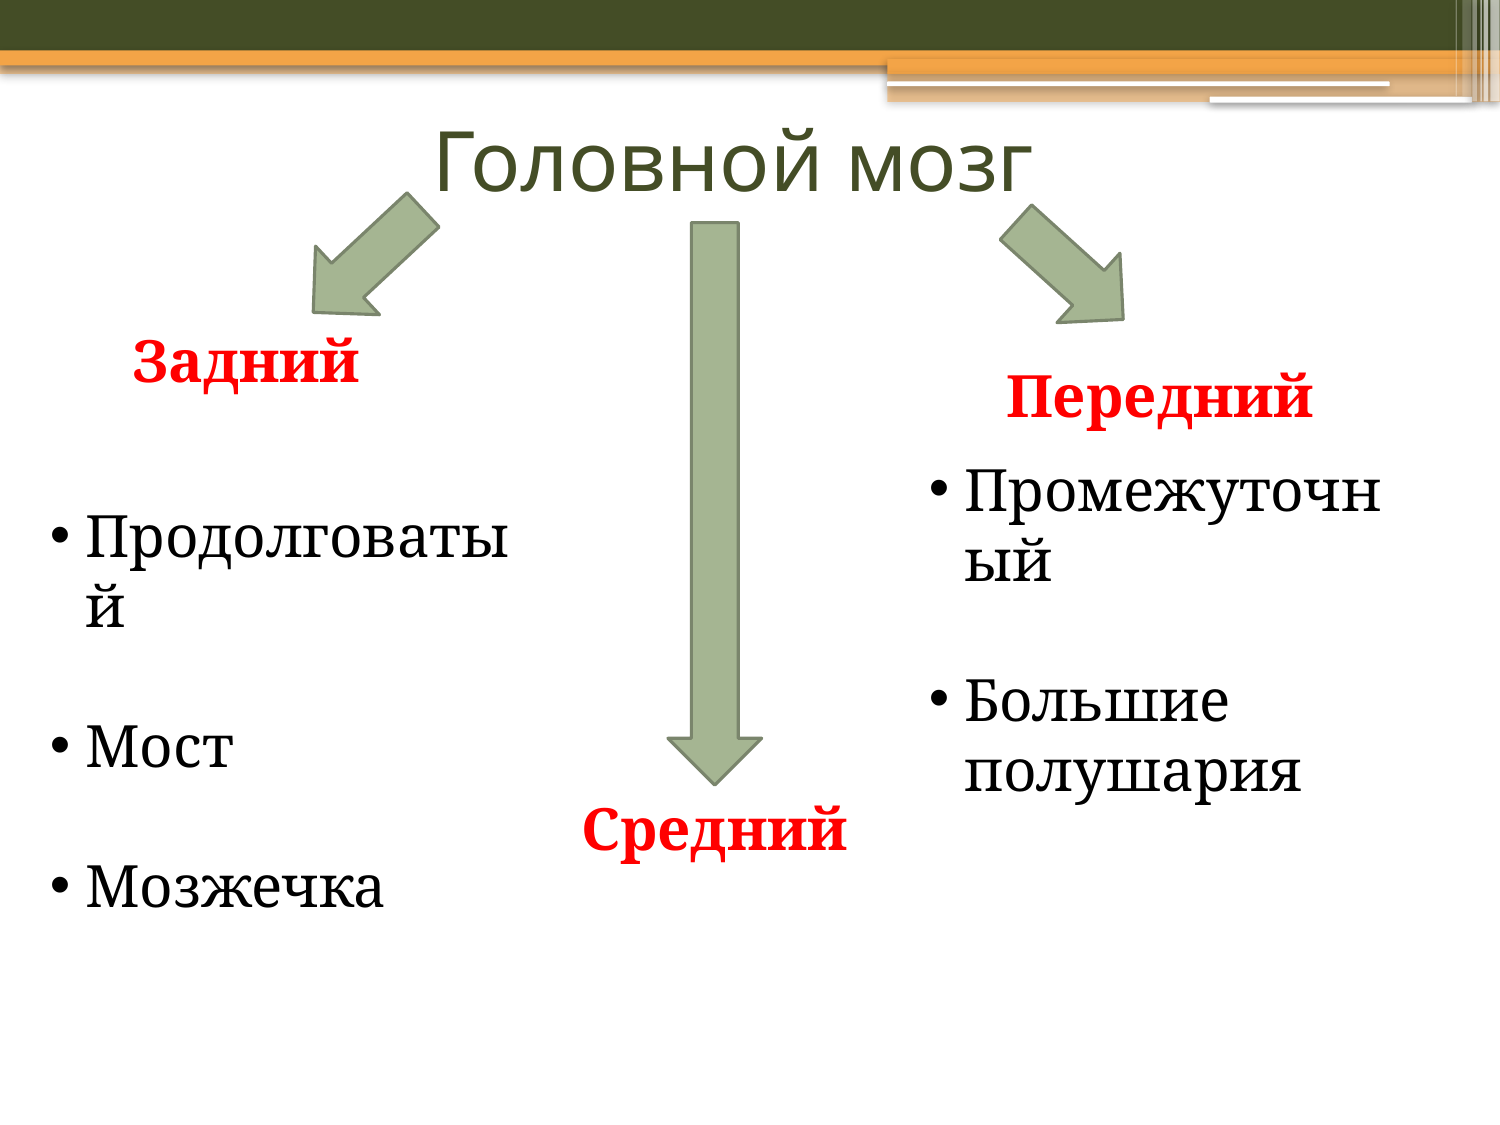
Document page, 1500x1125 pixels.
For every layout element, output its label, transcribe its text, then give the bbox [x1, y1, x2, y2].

text_box [666, 221, 764, 785]
text_box [998, 203, 1125, 325]
text_box [311, 191, 441, 316]
text_box Передний [984, 351, 1336, 437]
text_box Промежуточный Большие полушария [913, 445, 1442, 810]
text_box Продолговатый Мост Мозжечка [35, 492, 563, 927]
text_box Задний [93, 316, 399, 402]
title Головной мозг [58, 81, 1409, 235]
text_box Средний [563, 785, 868, 870]
